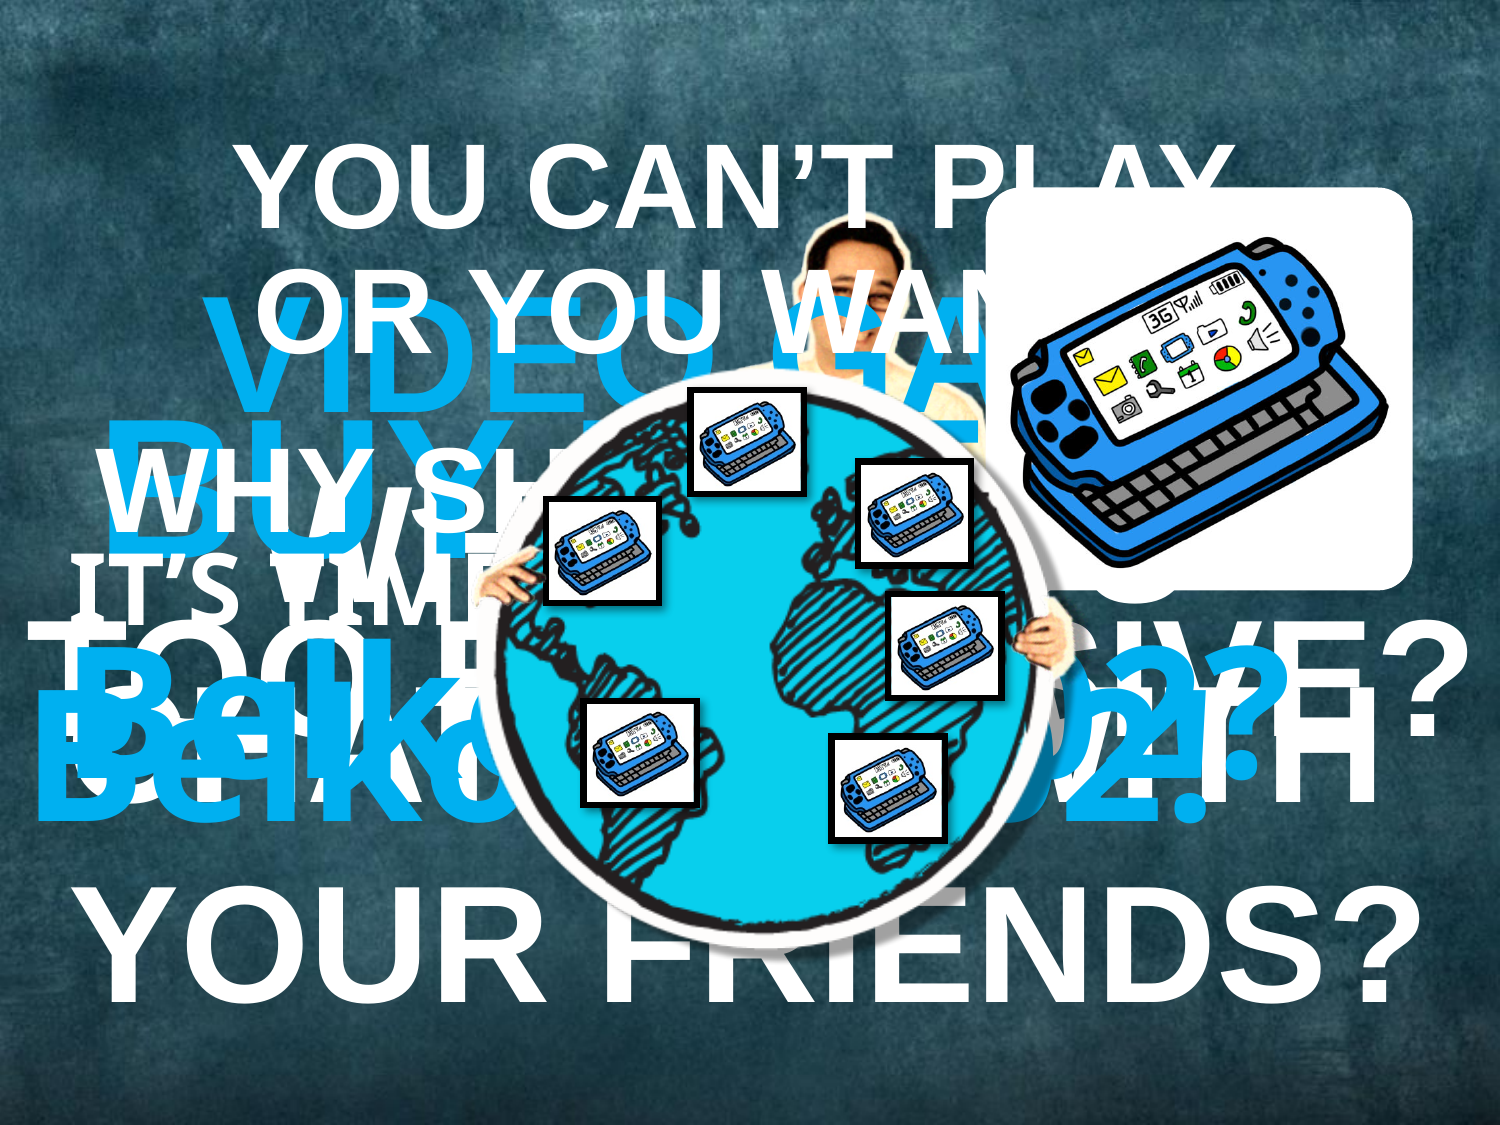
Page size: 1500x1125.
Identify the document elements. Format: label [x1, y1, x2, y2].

picture [0, 0, 1500, 1125]
list [834, 739, 942, 838]
